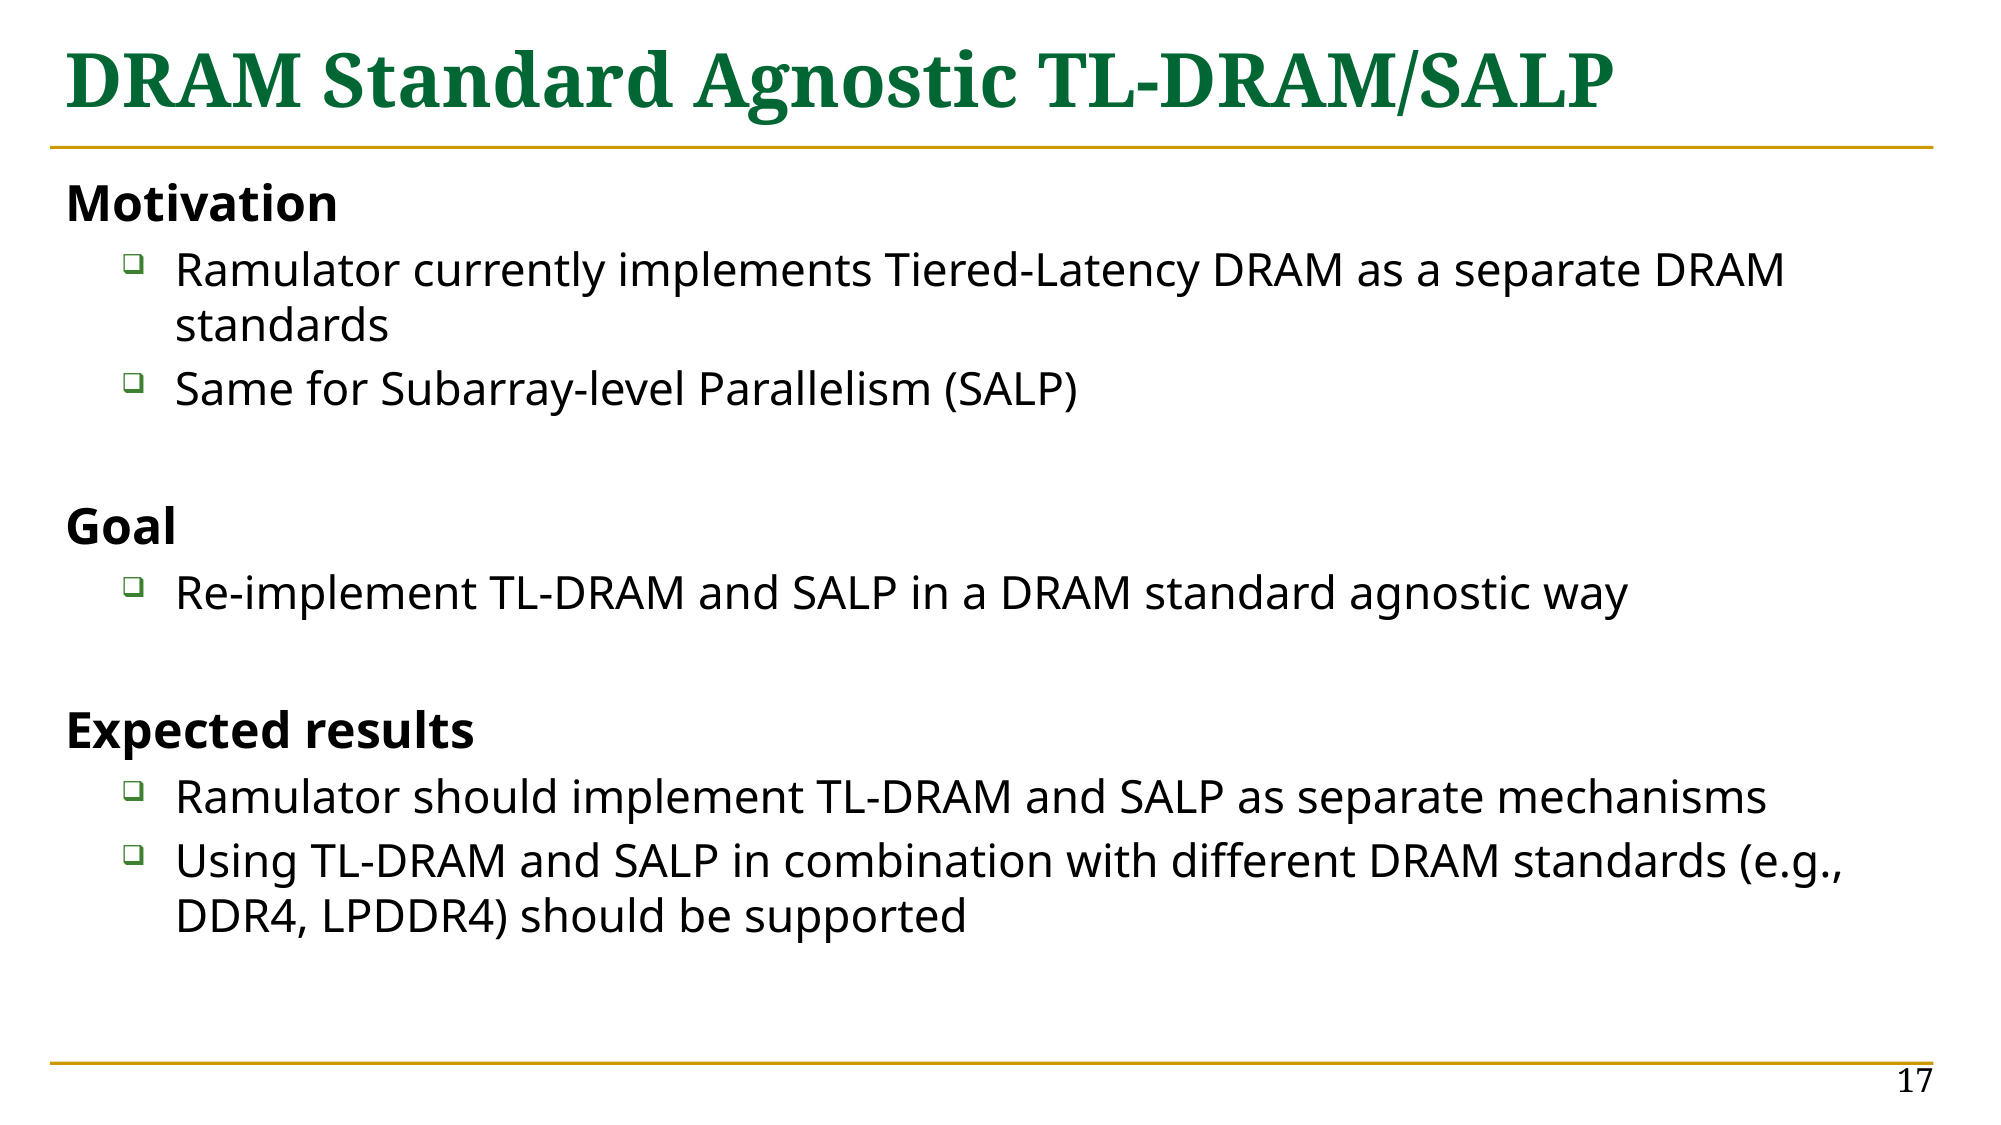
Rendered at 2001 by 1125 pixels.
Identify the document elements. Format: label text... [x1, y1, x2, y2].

title DRAM Standard Agnostic TL-DRAM/SALP [50, 24, 1934, 163]
list Motivation Ramulator currently implements Tiered-Latency DRAM as a separate DRAM standards Same for Subarray-level Parallelism (SALP) Goal Re-implement TL-DRAM and SALP in a DRAM standard agnostic way Expected results Ramulator should implement TL-DRAM and SALP as separate mechanisms Using TL-DRAM and SALP in combination with different DRAM standards (e.g., DDR4, LPDDR4) should be supported [50, 163, 1934, 1016]
slide_number 17 [1482, 1036, 1950, 1112]
